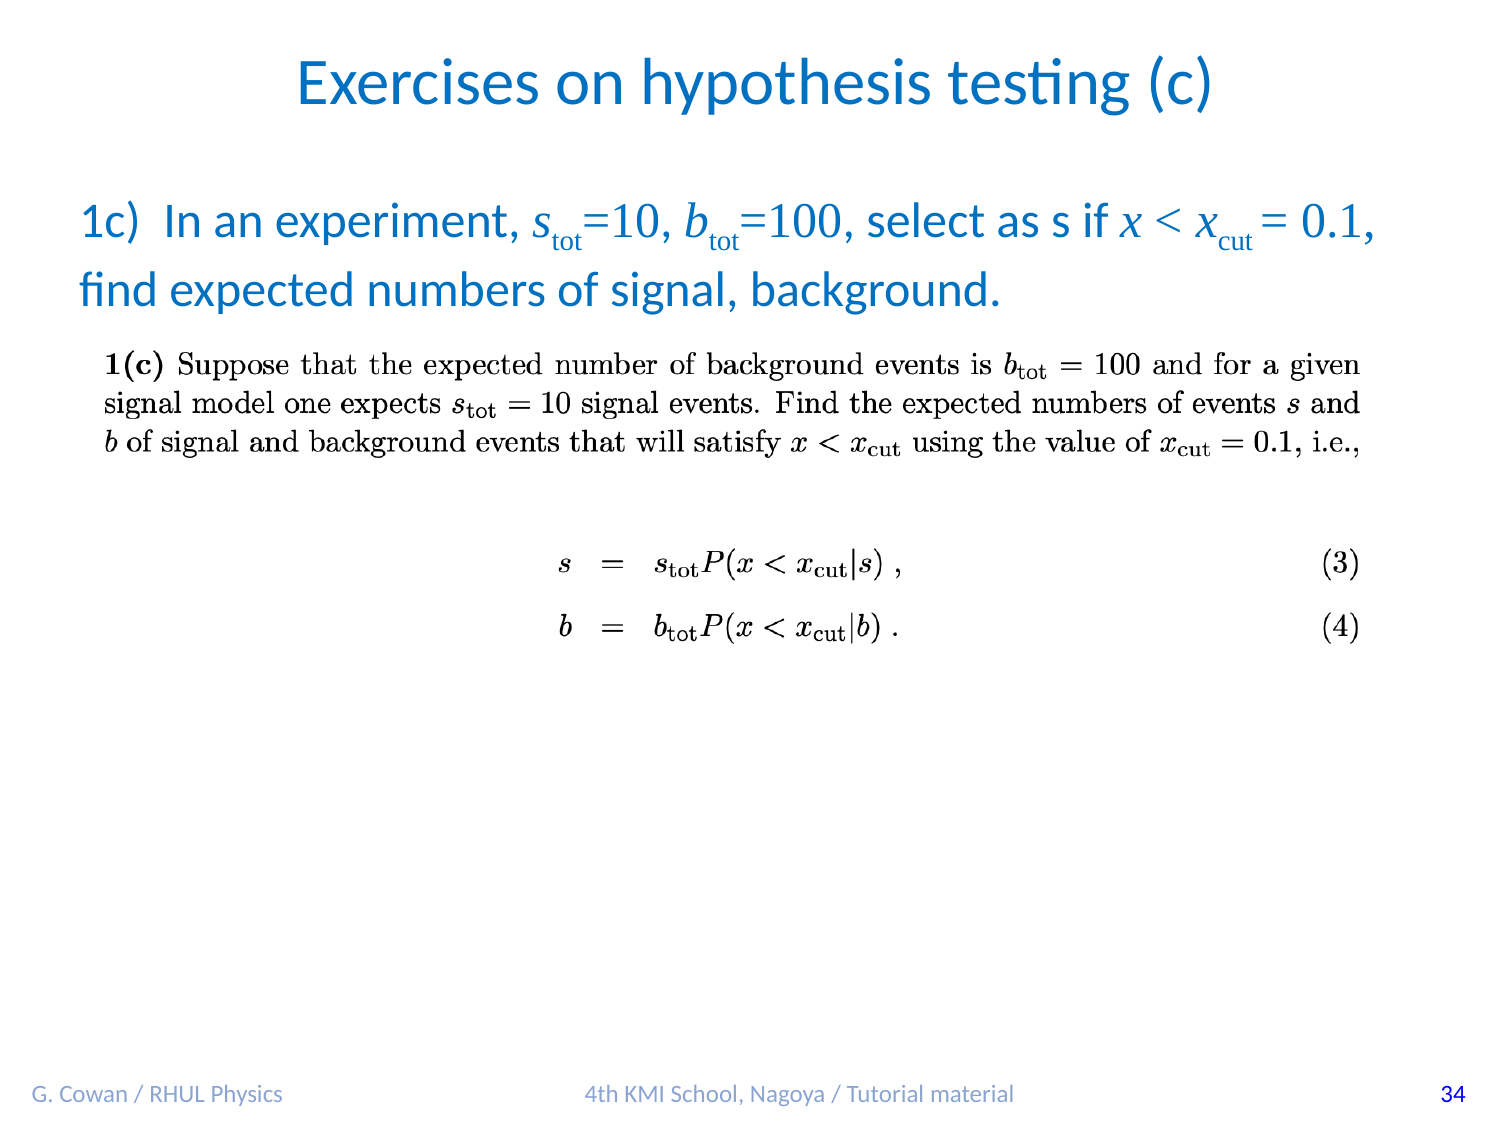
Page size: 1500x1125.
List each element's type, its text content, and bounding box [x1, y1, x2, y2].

slide_number G. Cowan / RHUL Physics [16, 1062, 338, 1123]
text_box Exercises on hypothesis testing (c) [282, 30, 1231, 126]
picture [94, 340, 1370, 659]
text_box 1c) In an experiment, stot=10, btot=100, select as s if x < xcut = 0.1, find expected numbers of signal, background. [64, 180, 1450, 324]
slide_number 34 [1262, 1062, 1481, 1123]
footer 4th KMI School, Nagoya / Tutorial material [338, 1062, 1262, 1123]
